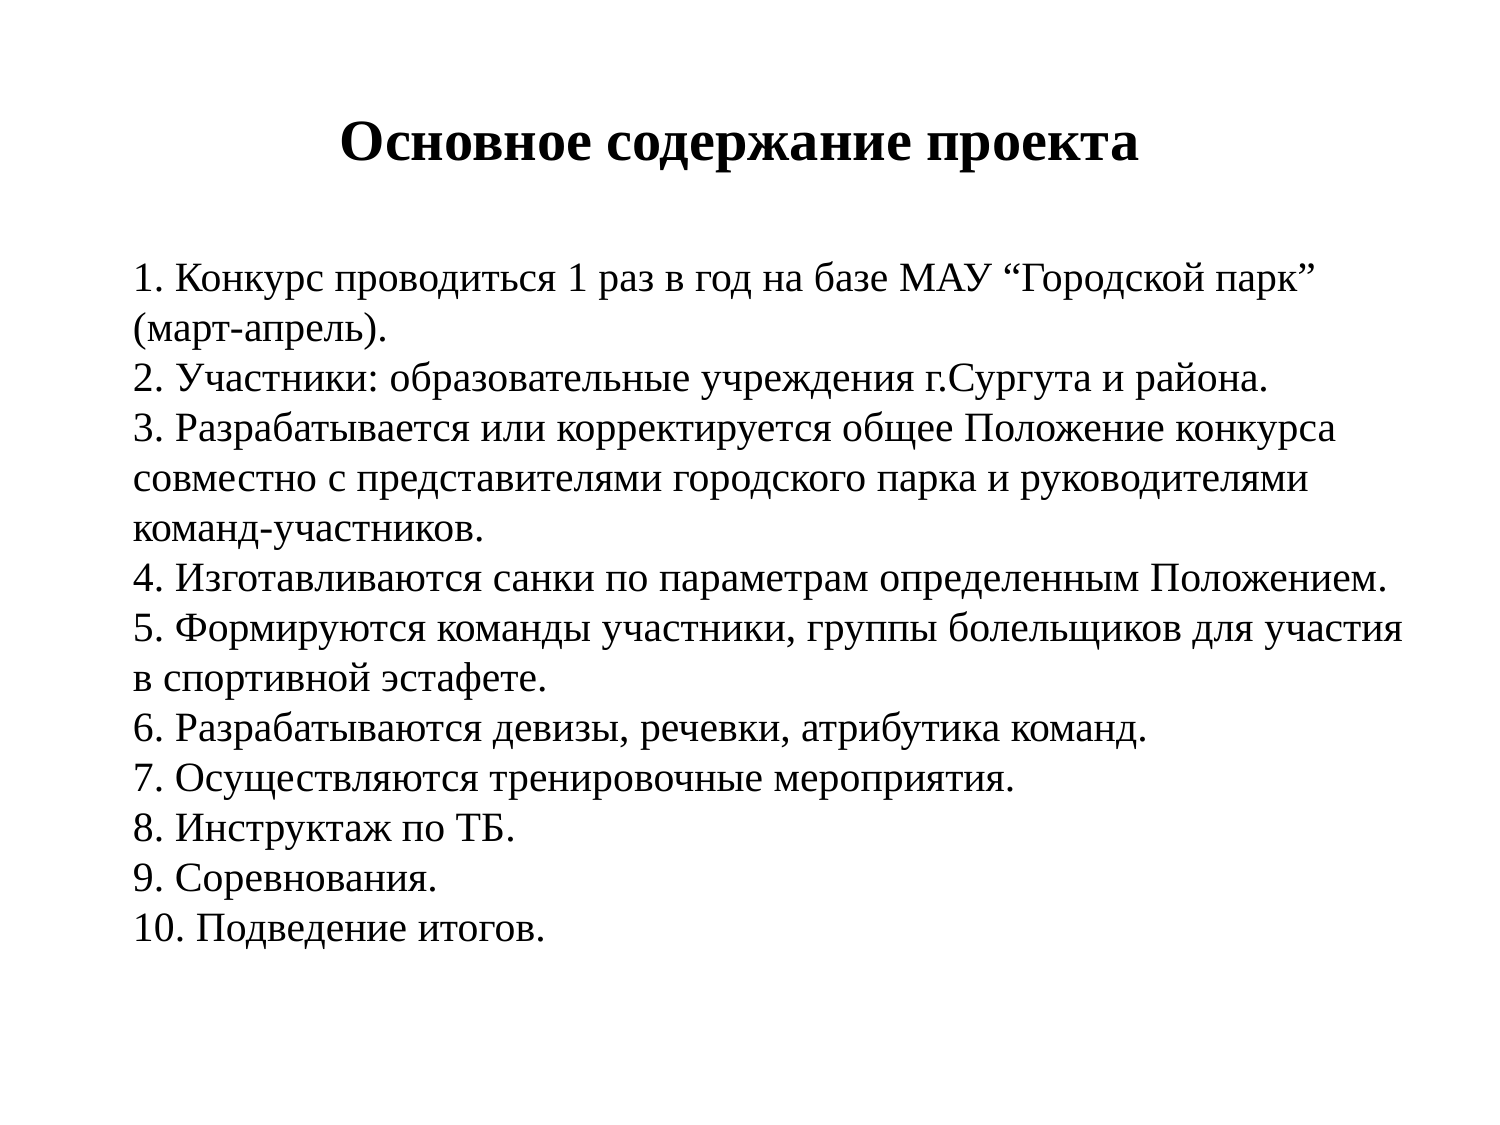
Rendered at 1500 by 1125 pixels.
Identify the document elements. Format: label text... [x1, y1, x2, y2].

title Основное содержание проекта [64, 77, 1416, 197]
text_box 1. Конкурс проводиться 1 раз в год на базе МАУ “Городской парк” (март-апрель). 2. Участники: образовательные учреждения г.Сургута и района. 3. Разрабатывается или корректируется общее Положение конкурса совместно с представителями городского парка и руководителями команд-участников. 4. Изготавливаются санки по параметрам определенным Положением. 5. Формируются команды участники, группы болельщиков для участия в спортивной эстафете. 6. Разрабатываются девизы, речевки, атрибутика команд. 7. Осуществляются тренировочные мероприятия. 8. Инструктаж по ТБ. 9. Соревнования. 10. Подведение итогов. [118, 242, 1447, 958]
